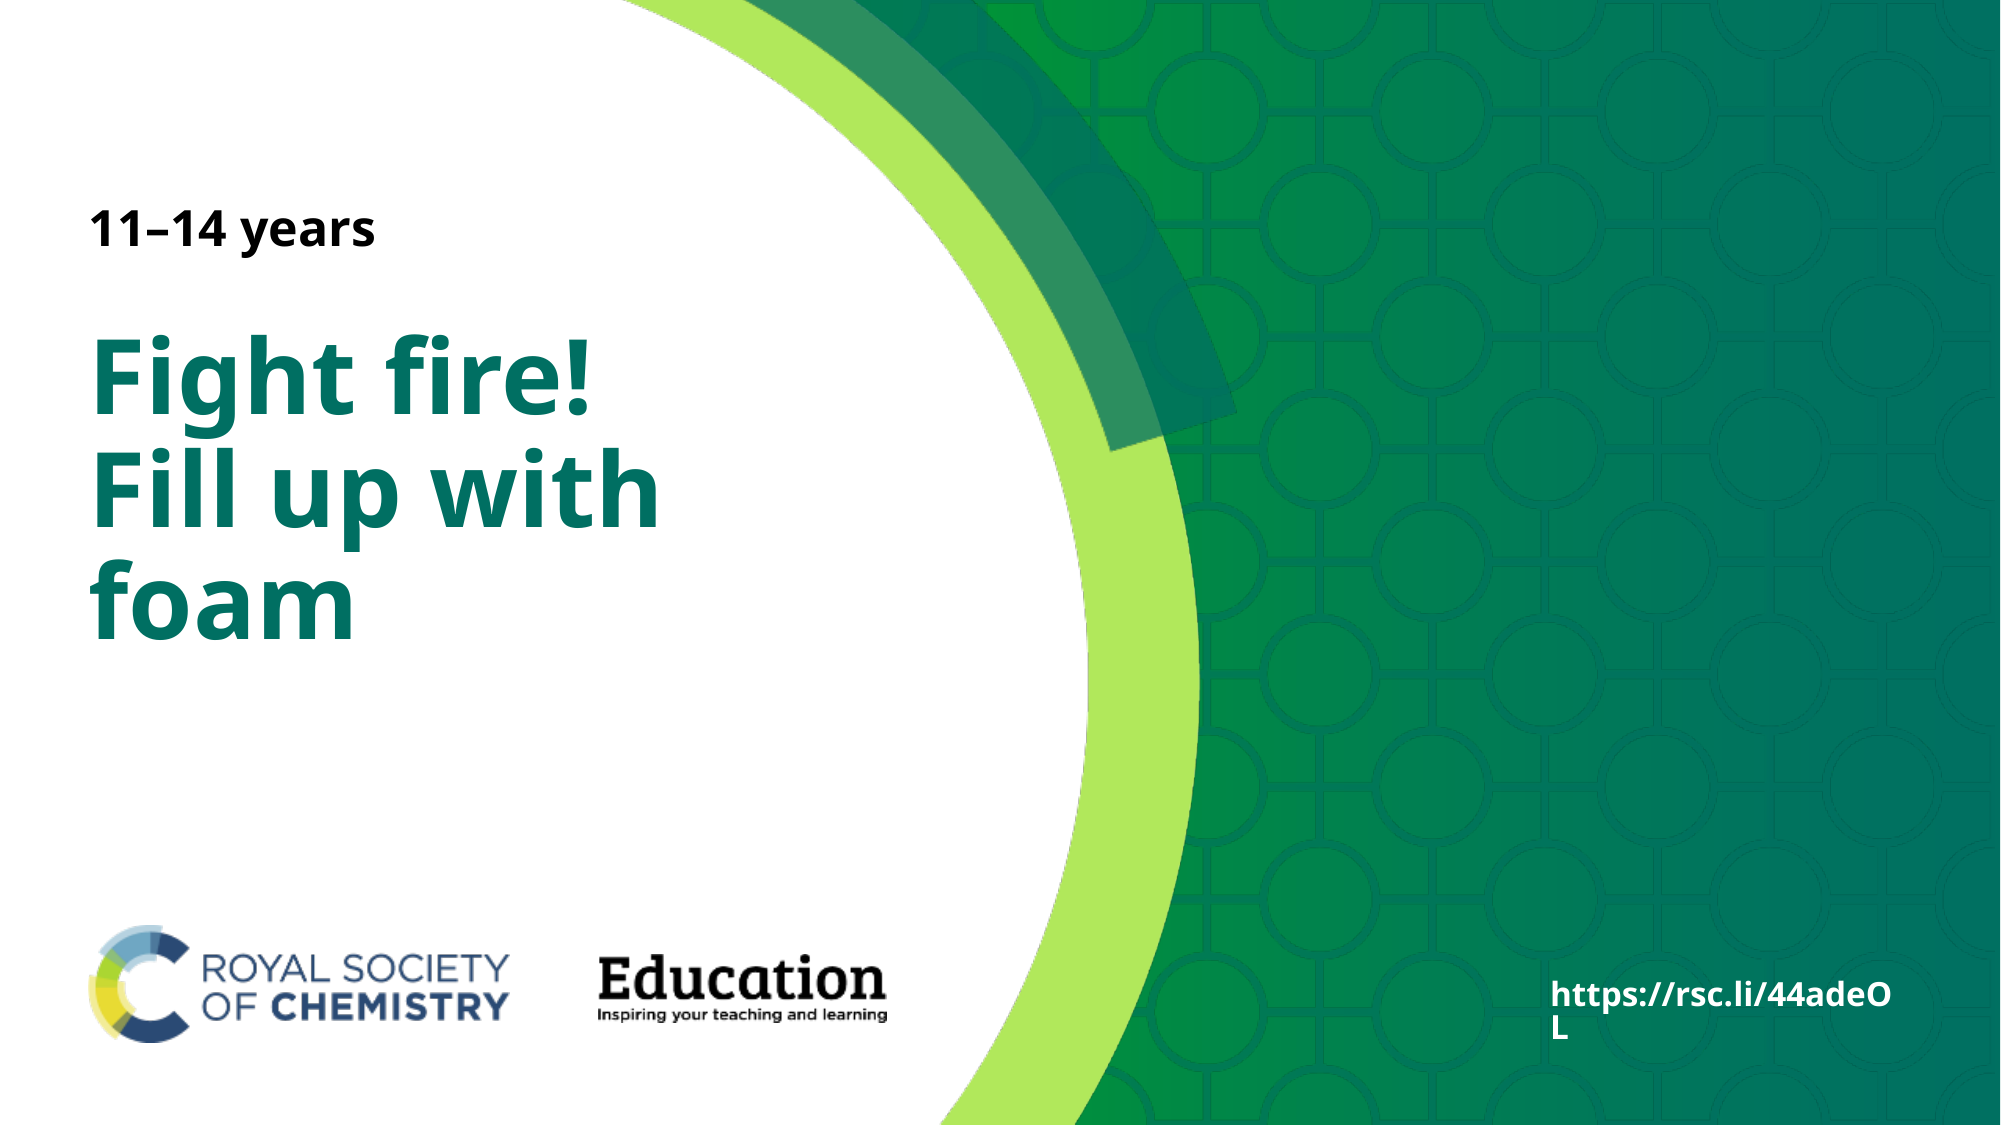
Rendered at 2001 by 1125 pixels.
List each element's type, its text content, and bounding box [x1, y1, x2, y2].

subtitle Fight fire! Fill up with foam [88, 324, 945, 596]
title 11–14 years [88, 203, 945, 259]
picture [0, 0, 2001, 1125]
